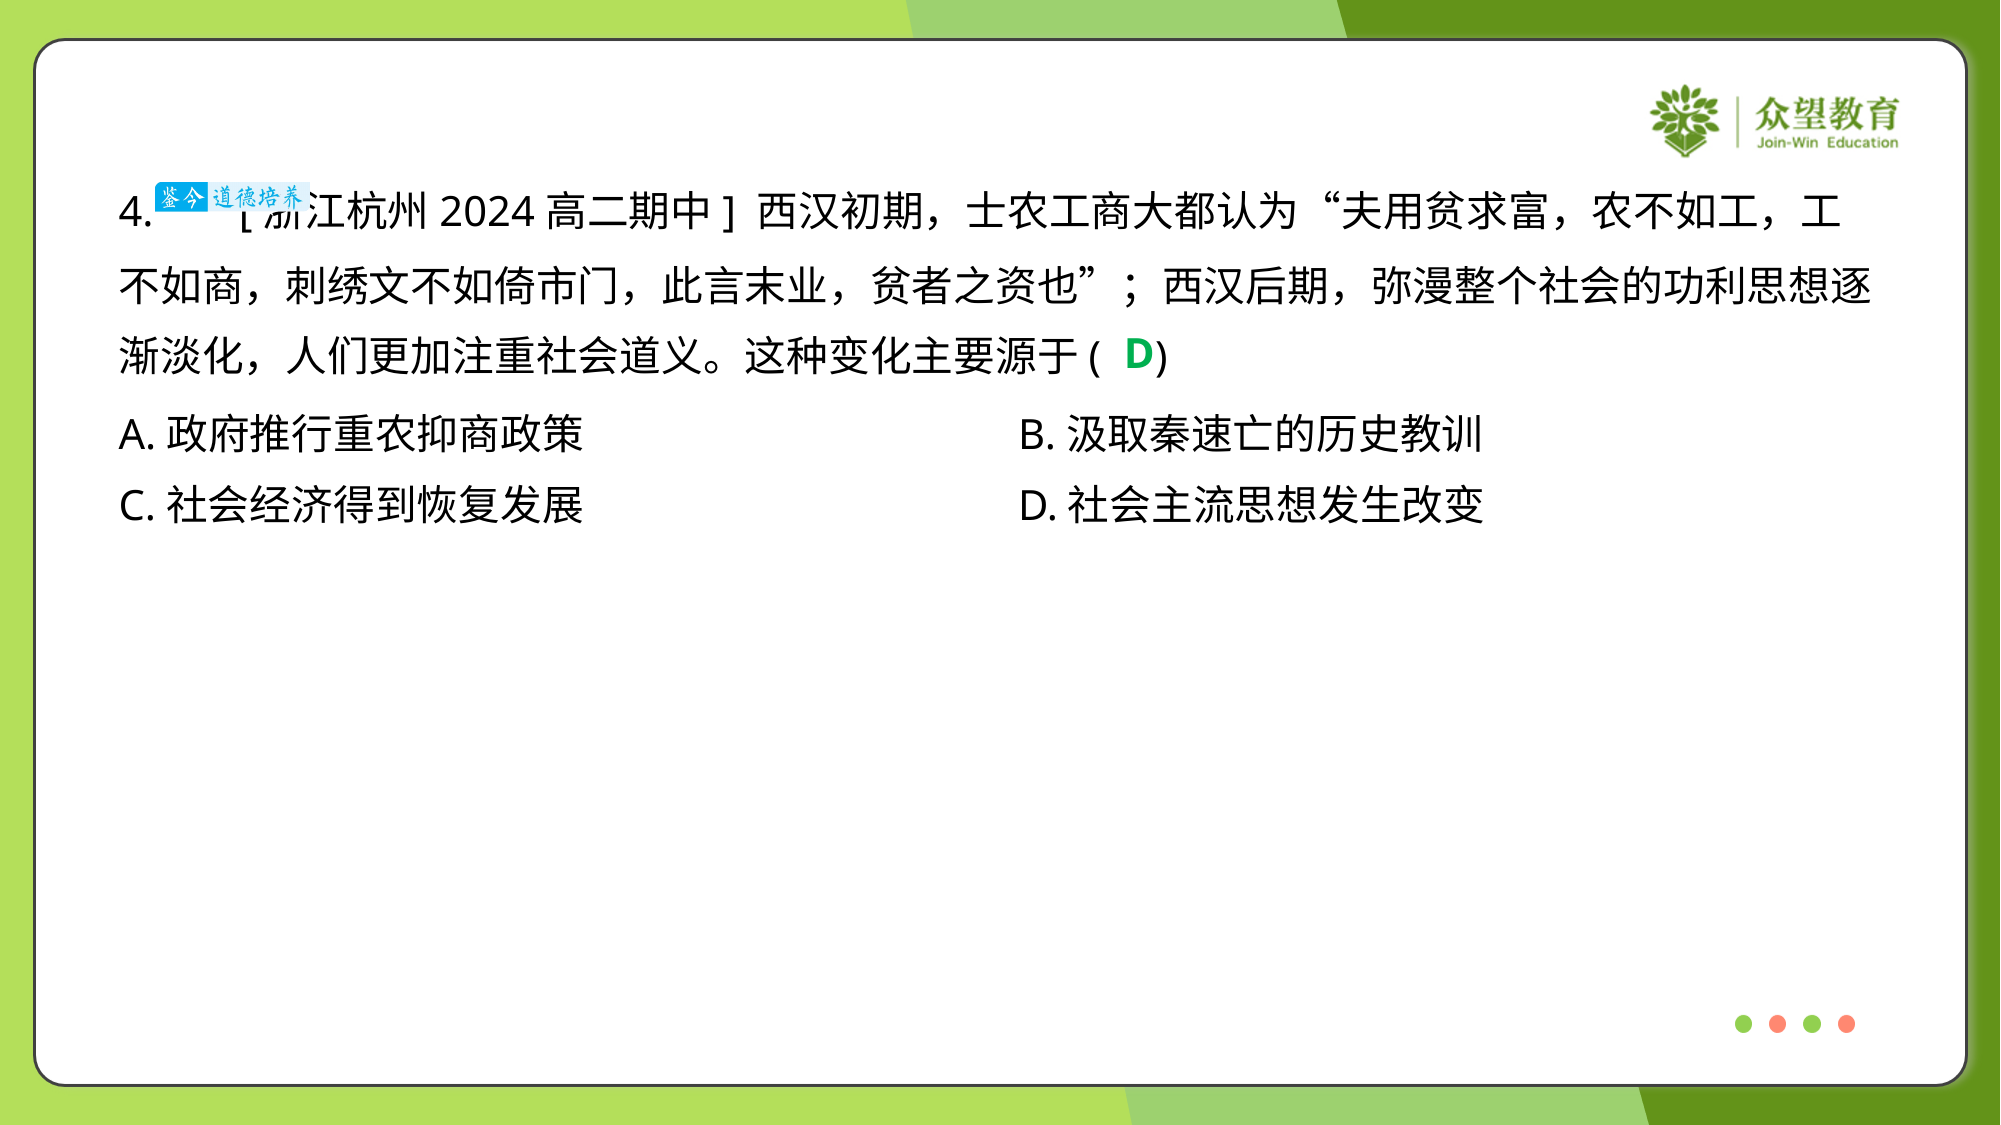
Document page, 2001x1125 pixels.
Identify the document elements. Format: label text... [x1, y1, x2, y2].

picture [0, 0, 2000, 1125]
text_box 4. [浙江杭州2024高二期中] 西汉初期，士农工商大都认为“夫用贫求富，农不如工，工 不如商，刺绣文不如倚市门，此言末业，贫者之资也”；西汉后期，弥漫整个社会的功利思想逐 渐淡化，人们更加注重社会道义。这种变化主要源于( ) [118, 159, 1882, 373]
text_box D [1107, 306, 1171, 371]
text_box A.政府推行重农抑商政策 B.汲取秦速亡的历史教训 C.社会经济得到恢复发展 D.社会主流思想发生改变 [118, 382, 1883, 522]
